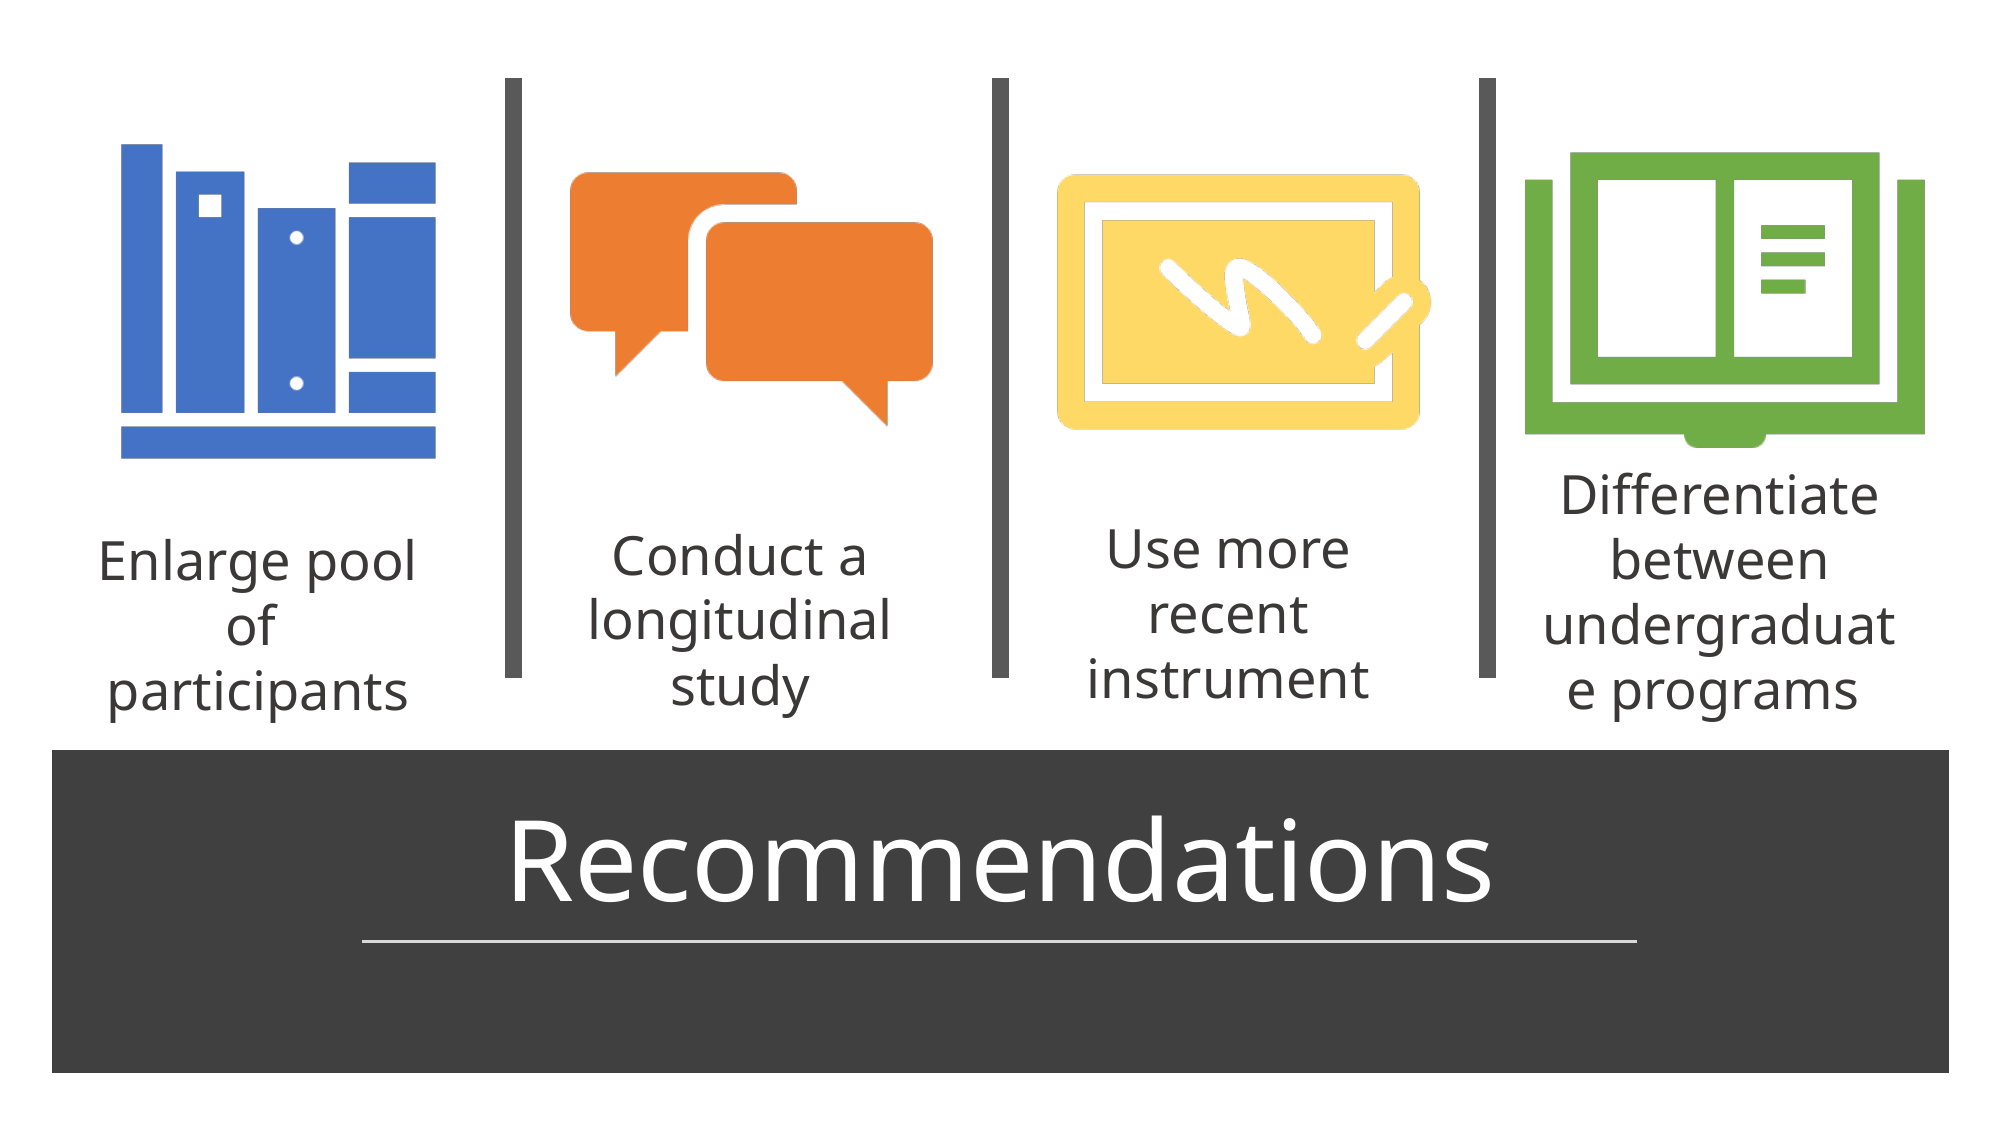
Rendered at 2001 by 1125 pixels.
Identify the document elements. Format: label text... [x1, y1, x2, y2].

text_box Use more recent instrument [1050, 520, 1406, 717]
text_box Conduct a longitudinal study [562, 517, 918, 724]
text_box [61, 759, 1939, 1064]
text_box Enlarge pool of participants [80, 520, 436, 729]
picture [1507, 80, 1943, 516]
title Recommendations [86, 780, 1914, 933]
picture [60, 83, 497, 520]
text_box Differentiate between undergraduate programs [1521, 516, 1919, 728]
picture [1020, 84, 1456, 520]
picture [534, 81, 969, 517]
